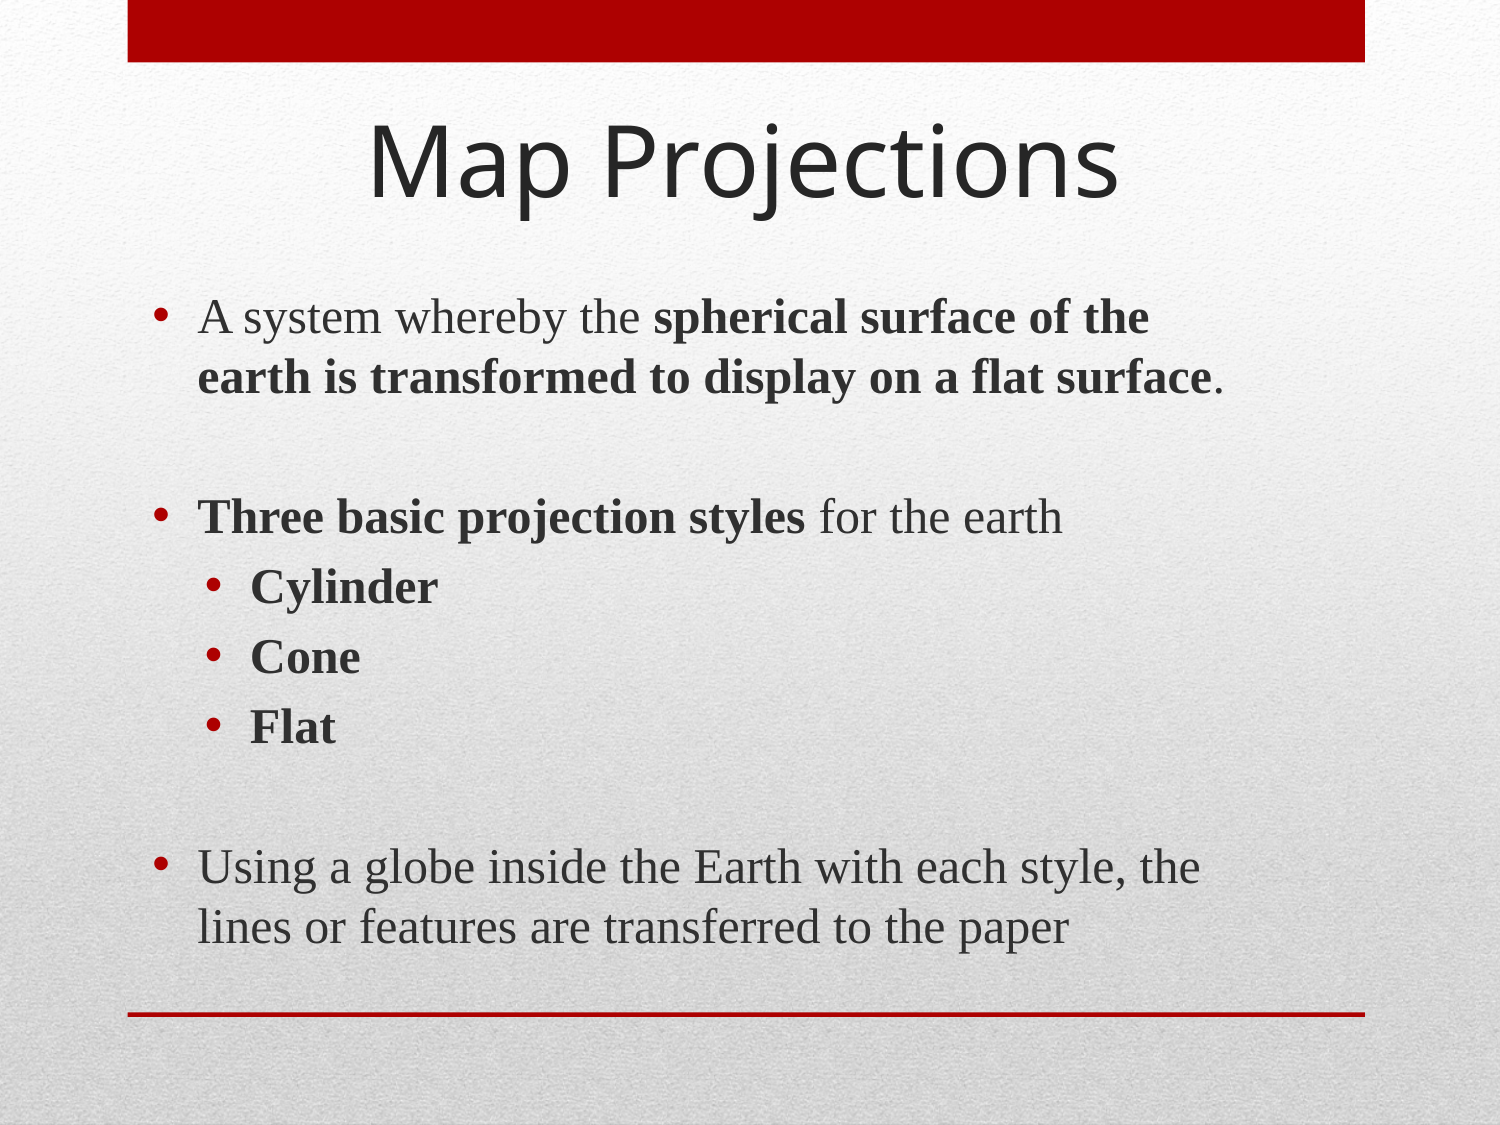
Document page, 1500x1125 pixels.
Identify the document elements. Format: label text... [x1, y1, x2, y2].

list A system whereby the spherical surface of the earth is transformed to display on a flat surface. Three basic projection styles for the earth Cylinder Cone Flat Using a globe inside the Earth with each style, the lines or features are transferred to the paper [137, 224, 1263, 1013]
title Map Projections [174, 37, 1313, 225]
